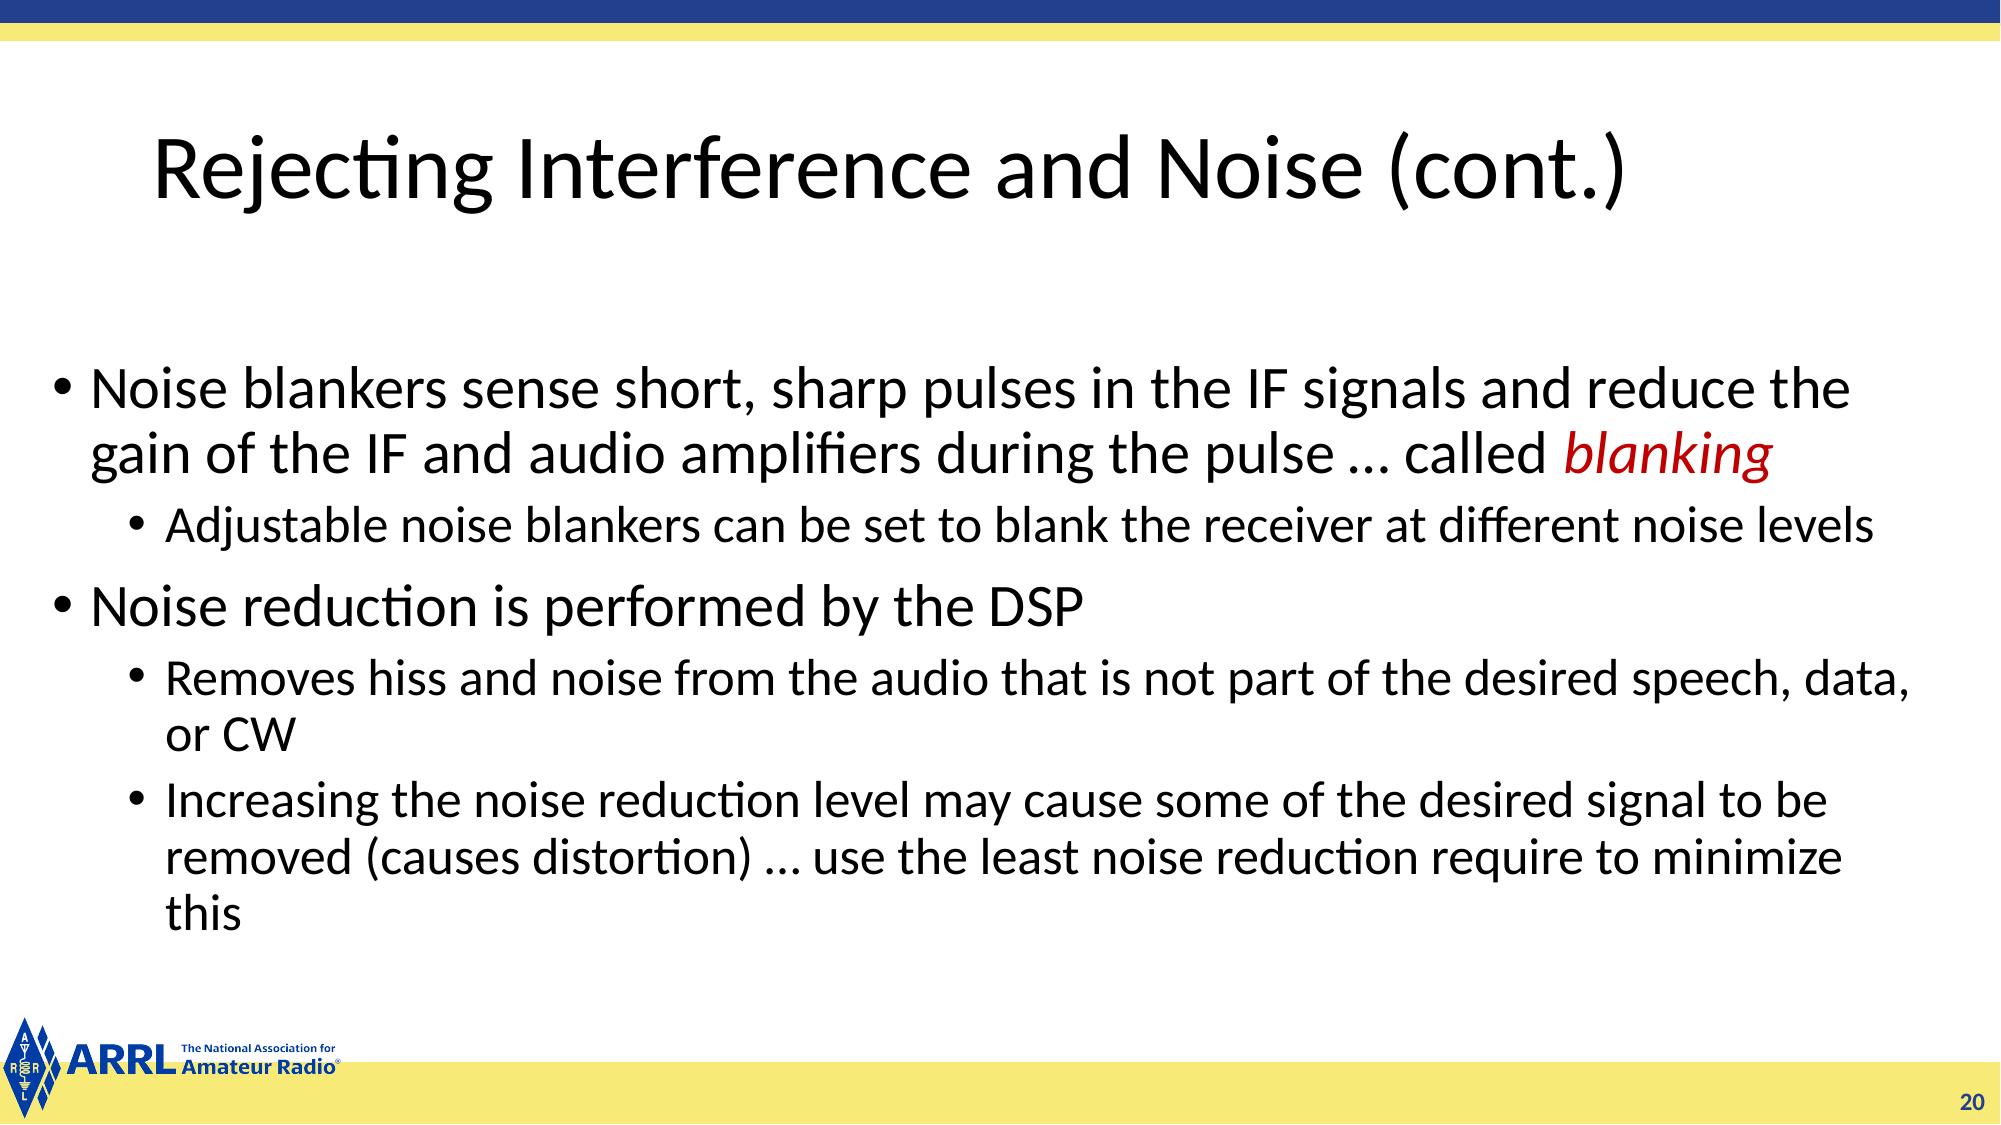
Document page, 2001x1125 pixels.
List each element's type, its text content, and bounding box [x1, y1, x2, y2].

title Rejecting Interference and Noise (cont.) [137, 59, 1863, 278]
picture [1, 1015, 342, 1121]
list Noise blankers sense short, sharp pulses in the IF signals and reduce the gain of the IF and audio amplifiers during the pulse … called blanking Adjustable noise blankers can be set to blank the receiver at different noise levels Noise reduction is performed by the DSP Removes hiss and noise from the audio that is not part of the desired speech, data, or CW Increasing the noise reduction level may cause some of the desired signal to be removed (causes distortion) … use the least noise reduction require to minimize this [37, 349, 1938, 1037]
